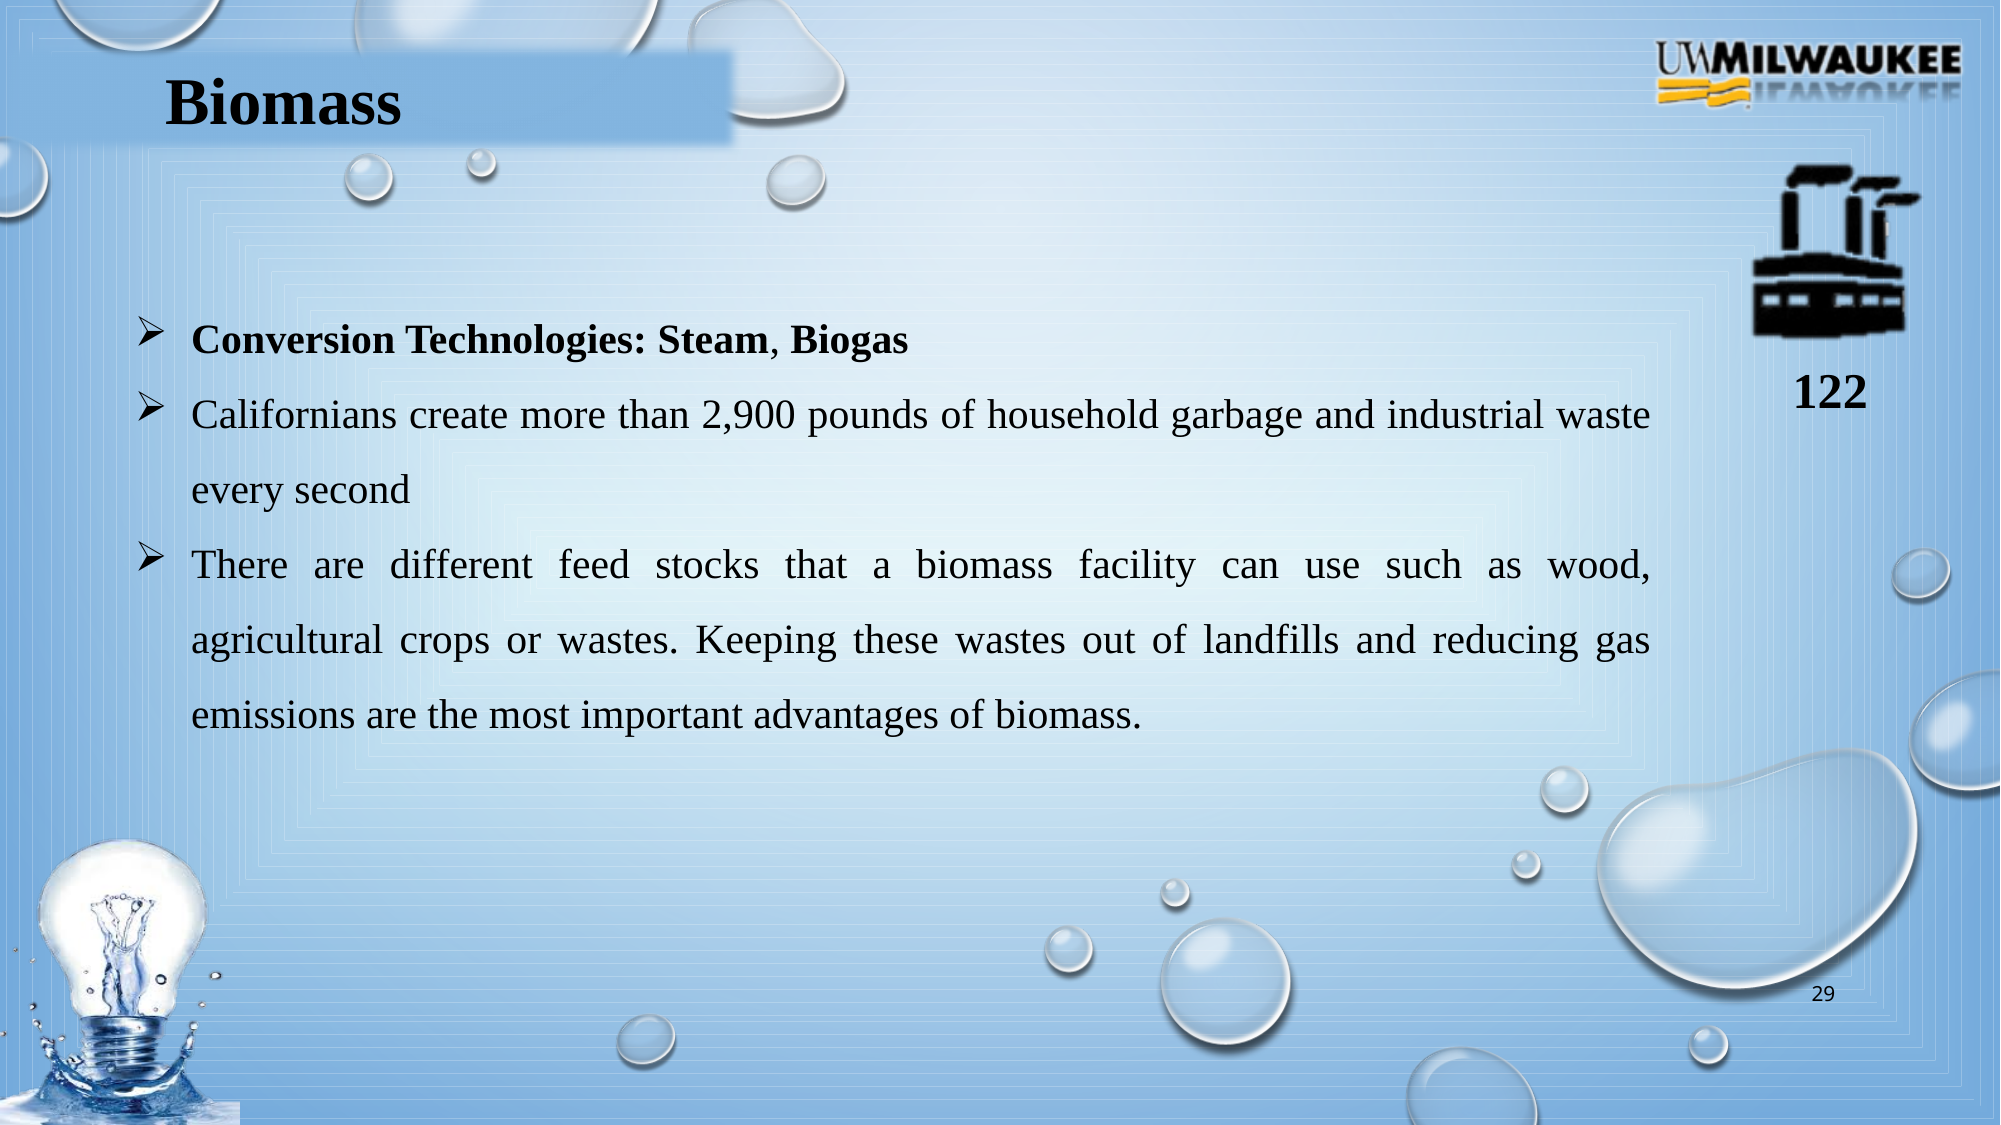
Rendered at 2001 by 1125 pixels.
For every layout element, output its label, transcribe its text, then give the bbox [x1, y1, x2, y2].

text_box Conversion Technologies: Steam, Biogas Californians create more than 2,900 pounds of household garbage and industrial waste every second There are different feed stocks that a biomass facility can use such as wood, agricultural crops or wastes. Keeping these wastes out of landfills and reducing gas emissions are the most important advantages of biomass. [119, 279, 1668, 745]
picture [0, 0, 2000, 1125]
slide_number 29 [1724, 965, 1851, 1025]
text_box Biomass [16, 57, 726, 139]
text_box 122 [1777, 370, 1892, 426]
